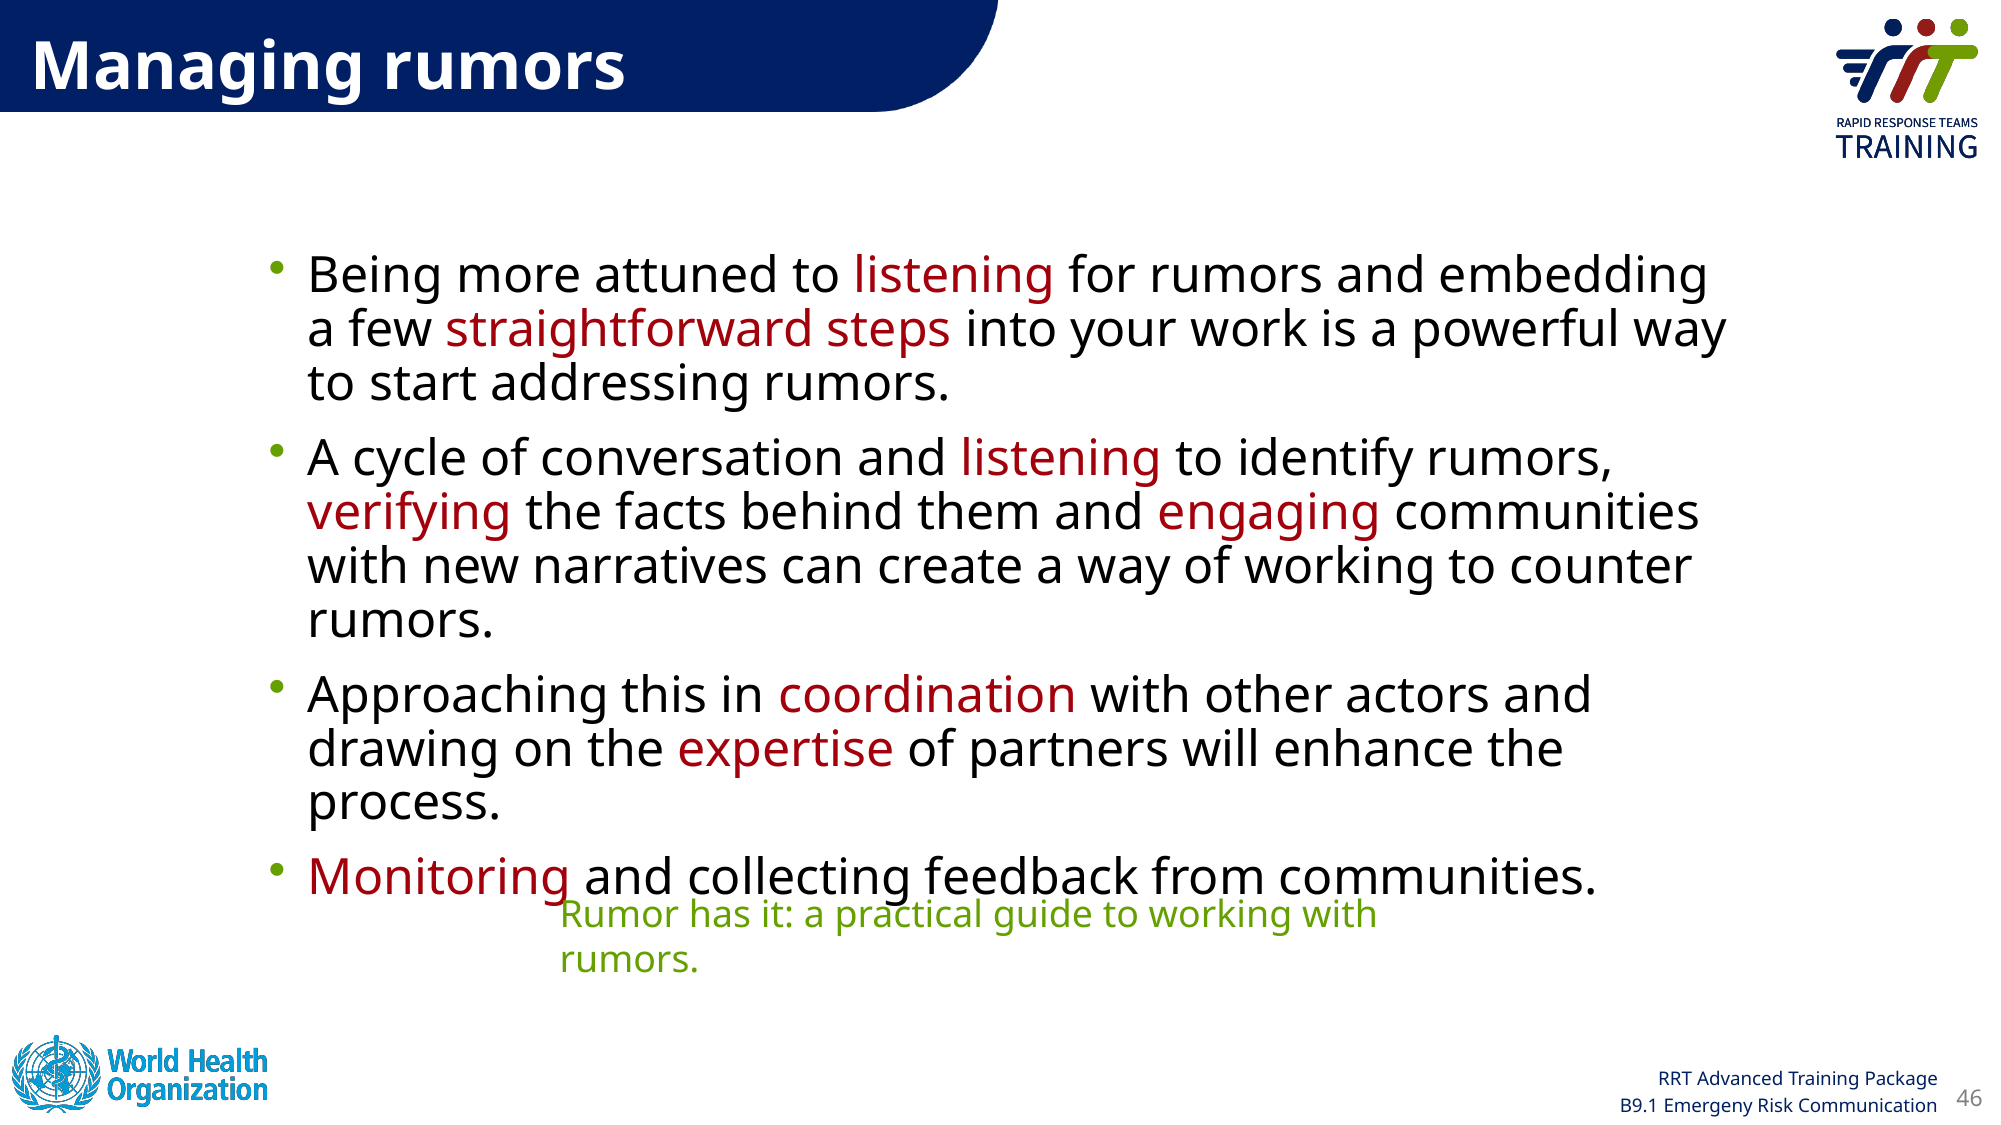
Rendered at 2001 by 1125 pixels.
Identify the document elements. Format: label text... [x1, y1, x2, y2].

picture [0, 0, 999, 112]
picture [12, 1035, 54, 1068]
picture [46, 1056, 54, 1062]
text_box Managing rumors [22, 15, 1401, 122]
picture [22, 1062, 26, 1077]
picture [71, 1053, 90, 1091]
picture [1835, 19, 1978, 167]
list Being more attuned to listening for rumors and embedding a few straightforward steps into your work is a powerful way to start addressing rumors. A cycle of conversation and listening to identify rumors, verifying the facts behind them and engaging communities with new narratives can create a way of working to counter rumors. Approaching this in coordination with other actors and drawing on the expertise of partners will enhance the process. Monitoring and collecting feedback from communities. [260, 241, 1740, 969]
picture [59, 1035, 267, 1113]
picture [36, 1088, 78, 1105]
picture [40, 1062, 47, 1070]
picture [34, 1054, 43, 1078]
picture [12, 1083, 48, 1113]
text_box Rumor has it: a practical guide to working with rumors. [551, 882, 1448, 988]
picture [50, 1108, 62, 1113]
picture [24, 1054, 36, 1087]
picture [30, 1083, 37, 1091]
